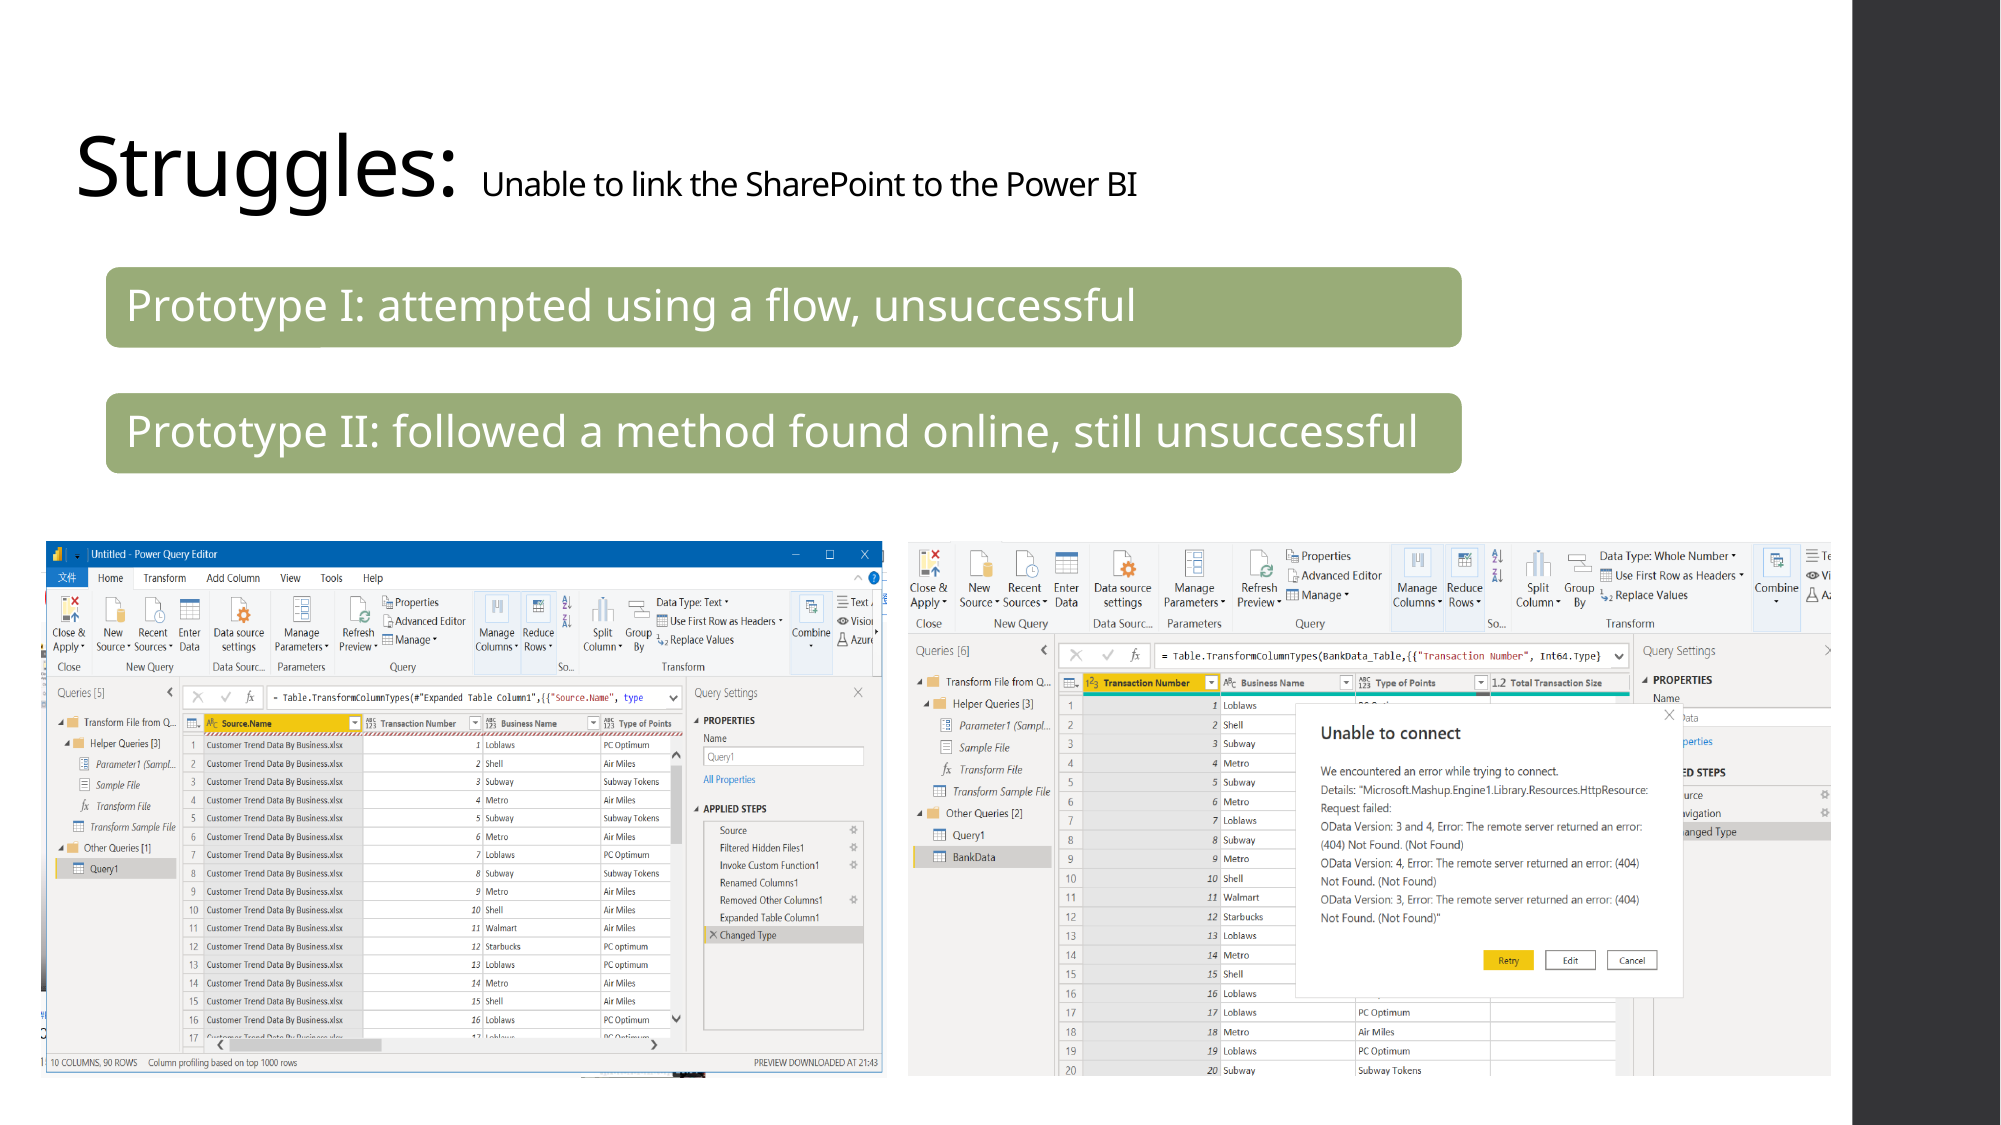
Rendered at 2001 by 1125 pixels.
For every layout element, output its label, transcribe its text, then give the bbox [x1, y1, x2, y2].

picture [908, 541, 1832, 1077]
text_box Struggles: Unable to link the SharePoint to the Power BI [60, 20, 1309, 222]
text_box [104, 265, 1464, 509]
picture [41, 541, 887, 1078]
